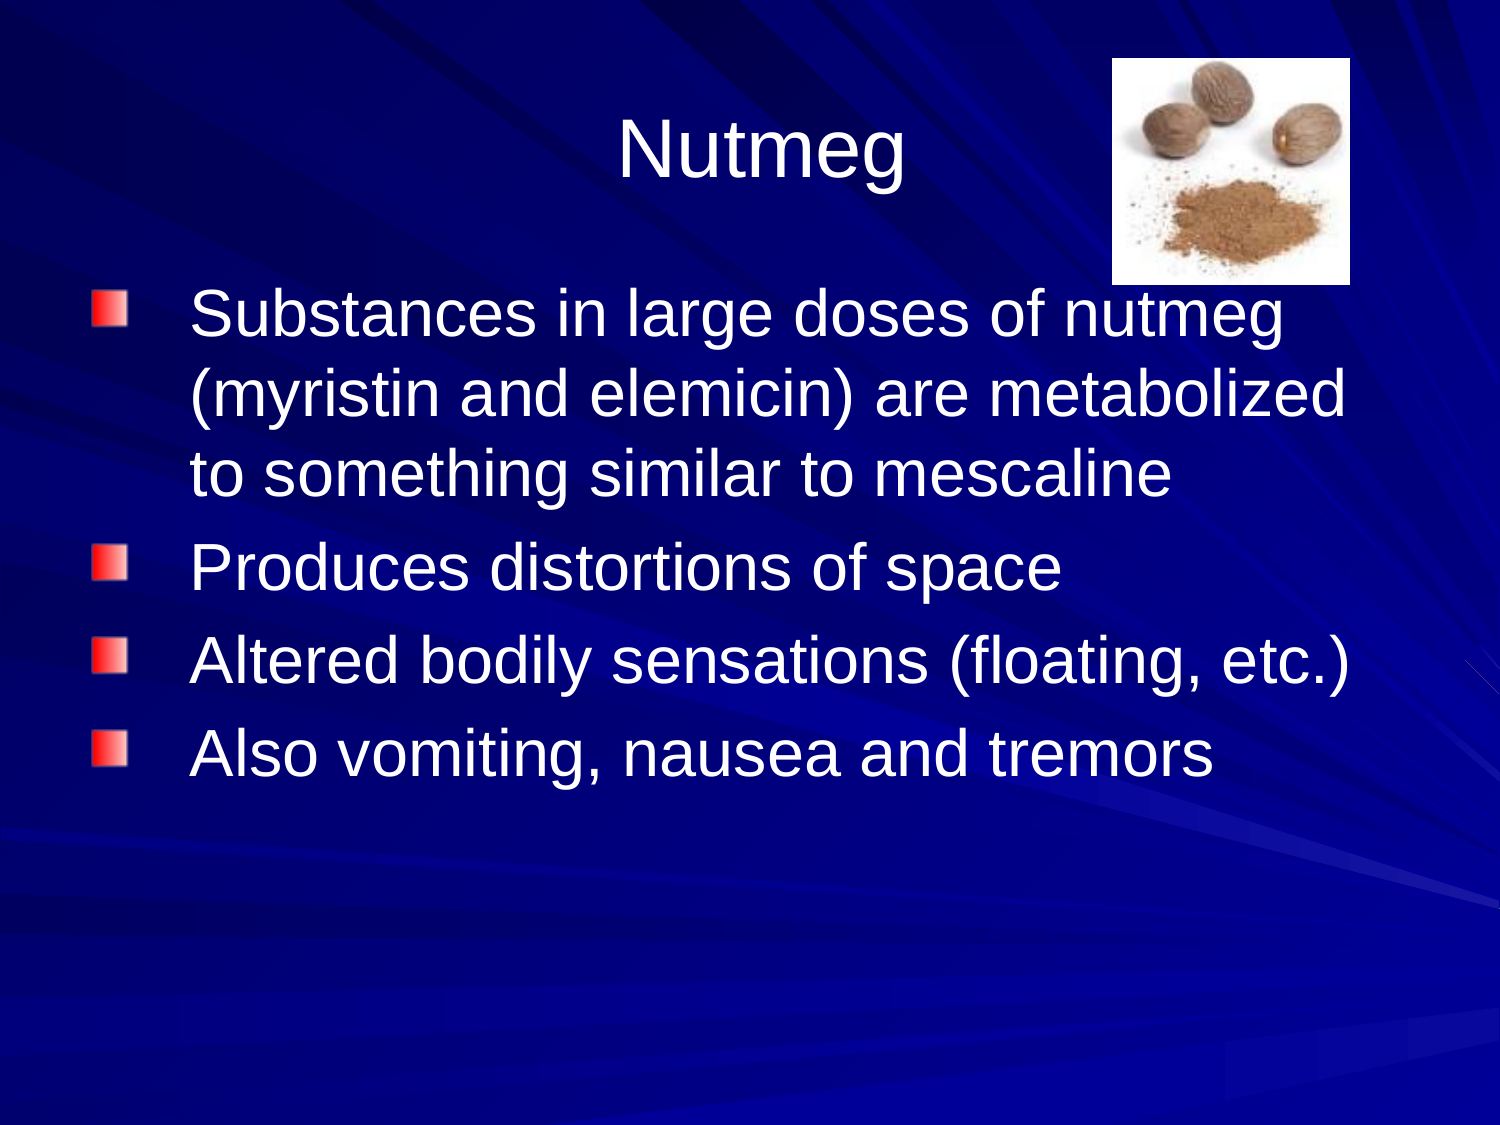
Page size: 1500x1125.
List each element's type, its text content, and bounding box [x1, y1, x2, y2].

picture [1112, 58, 1351, 286]
list Substances in large doses of nutmeg (myristin and elemicin) are metabolized to something similar to mescaline Produces distortions of space Altered bodily sensations (floating, etc.) Also vomiting, nausea and tremors [74, 262, 1426, 1006]
picture [90, 635, 132, 678]
title Nutmeg [87, 49, 1438, 238]
picture [90, 728, 132, 771]
picture [90, 542, 132, 585]
picture [90, 288, 132, 331]
